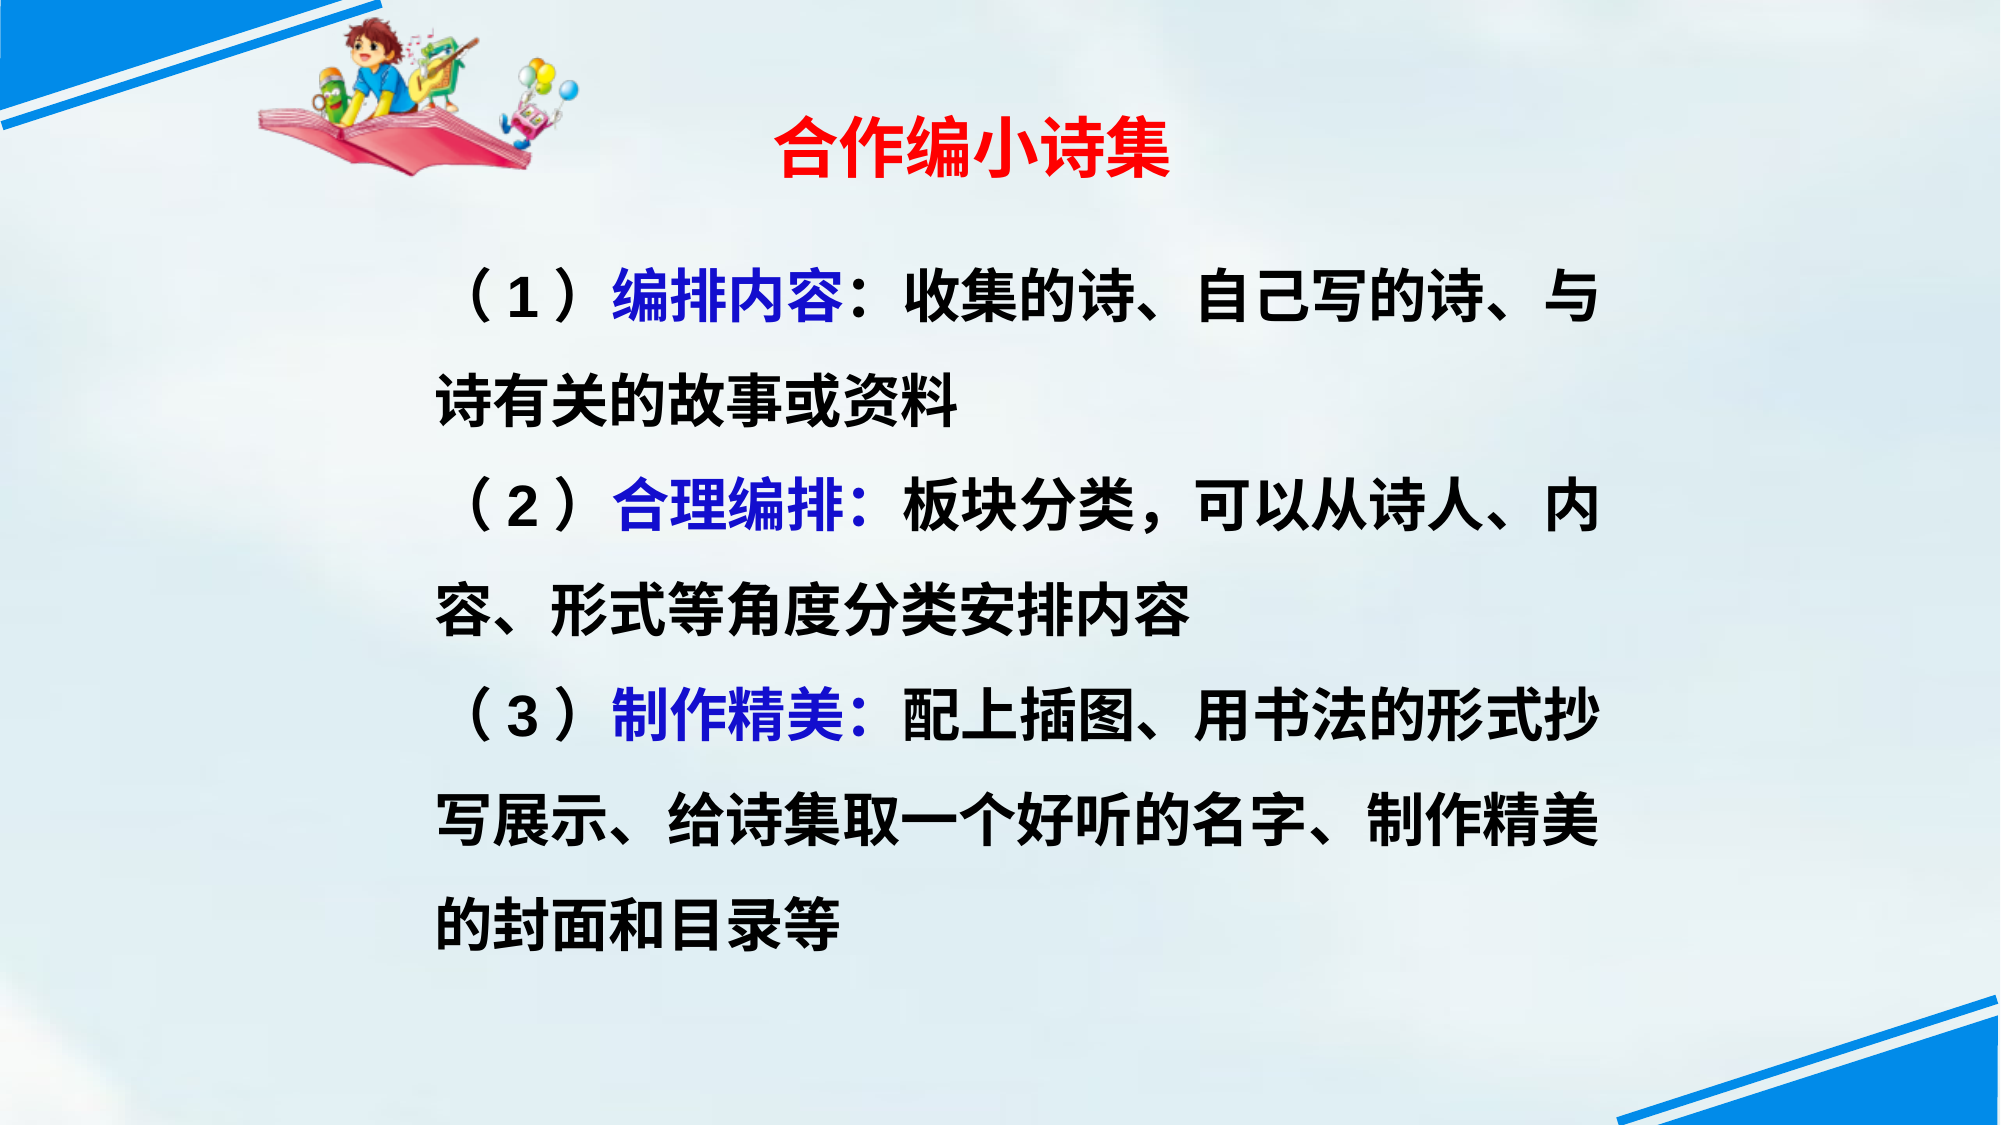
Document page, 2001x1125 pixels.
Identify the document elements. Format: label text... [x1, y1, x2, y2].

picture [0, 0, 2001, 1125]
text_box （1）编排内容：收集的诗、自己写的诗、与诗有关的故事或资料 （2）合理编排：板块分类，可以从诗人、内容、形式等角度分类安排内容 （3）制作精美：配上插图、用书法的形式抄写展示、给诗集取一个好听的名字、制作精美的封面和目录等 [419, 216, 1619, 966]
text_box 合作编小诗集 [757, 98, 1204, 194]
